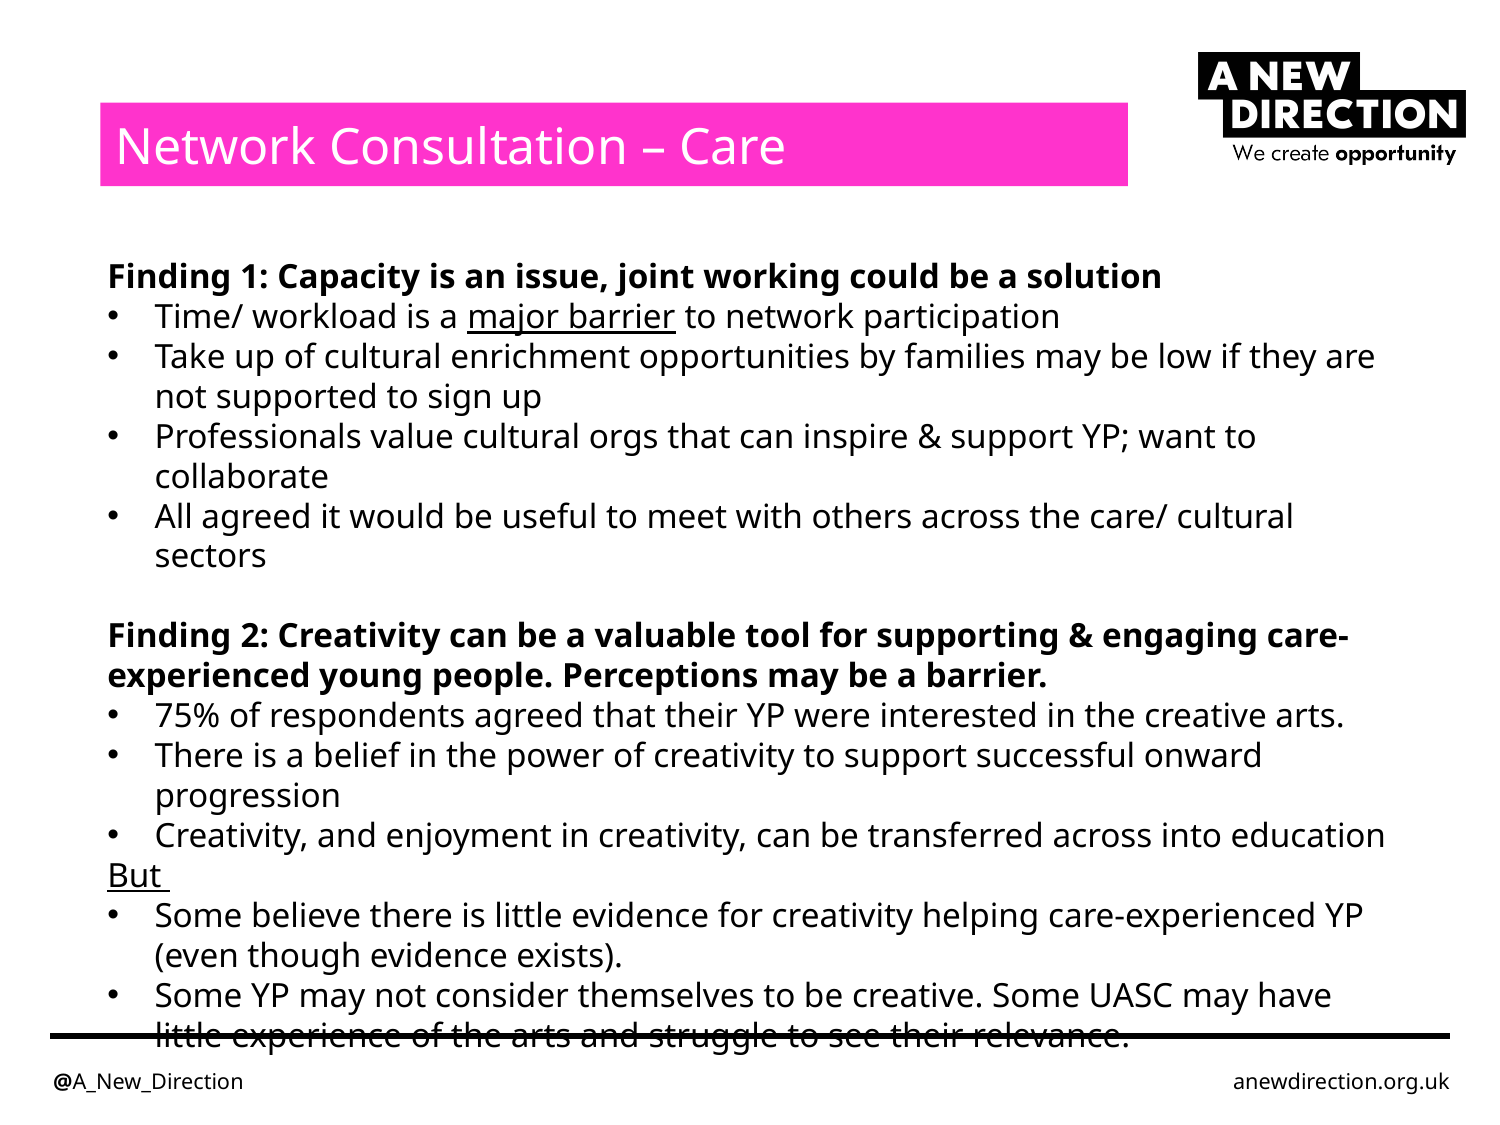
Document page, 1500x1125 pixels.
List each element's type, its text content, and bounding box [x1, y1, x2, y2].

text_box Finding 1: Capacity is an issue, joint working could be a solution Time/ workload is a major barrier to network participation Take up of cultural enrichment opportunities by families may be low if they are not supported to sign up Professionals value cultural orgs that can inspire & support YP; want to collaborate All agreed it would be useful to meet with others across the care/ cultural sectors Finding 2: Creativity can be a valuable tool for supporting & engaging care-experienced young people. Perceptions may be a barrier. 75% of respondents agreed that their YP were interested in the creative arts. There is a belief in the power of creativity to support successful onward progression Creativity, and enjoyment in creativity, can be transferred across into education But Some believe there is little evidence for creativity helping care-experienced YP (even though evidence exists). Some YP may not consider themselves to be creative. Some UASC may have little experience of the arts and struggle to see their relevance. [92, 247, 1407, 1061]
text_box Network Consultation – Care Professionals [100, 102, 1128, 187]
text_box anewdirection.org.uk [974, 1063, 1450, 1094]
picture [1198, 52, 1466, 165]
text_box [1407, 1033, 1450, 1039]
text_box @A_New_Direction [53, 1063, 529, 1094]
text_box [50, 1033, 92, 1039]
